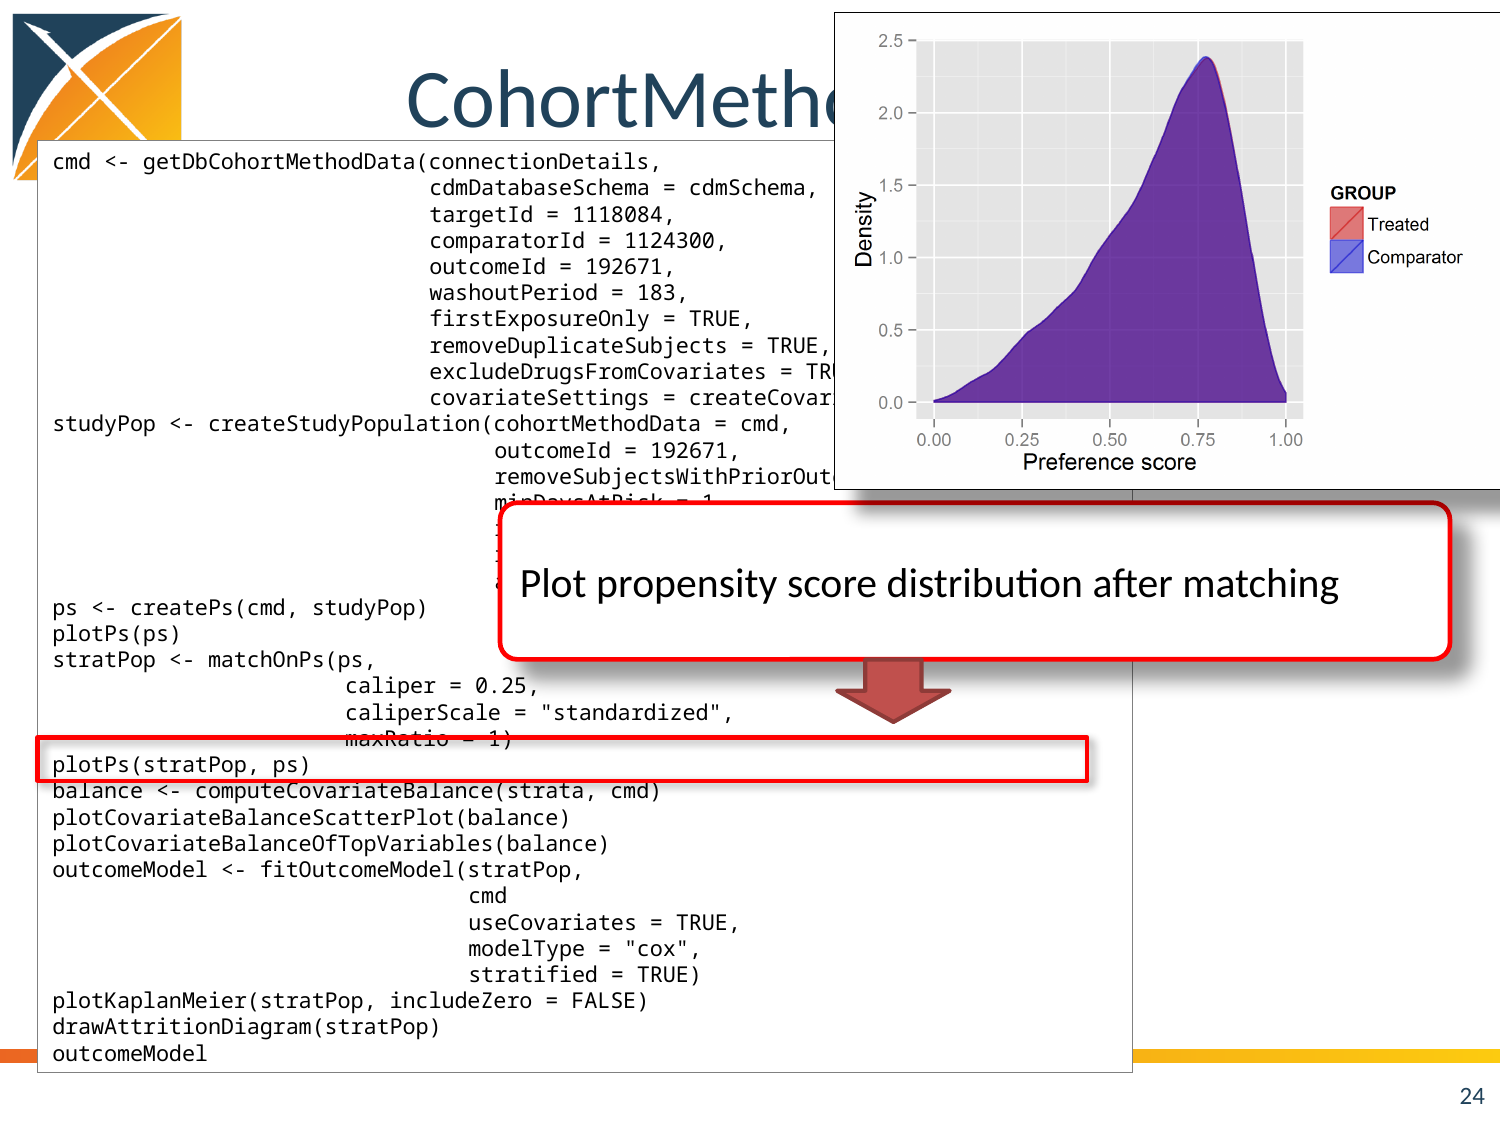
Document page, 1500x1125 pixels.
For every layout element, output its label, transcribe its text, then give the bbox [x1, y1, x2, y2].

title CohortMethod package [187, 24, 828, 140]
picture [833, 12, 1500, 491]
text_box [835, 657, 952, 724]
picture [0, 0, 206, 200]
text_box [35, 735, 1089, 783]
text_box cmd <- getDbCohortMethodData(connectionDetails, cdmDatabaseSchema = cdmSchema, targetId = 1118084, comparatorId = 1124300, outcomeId = 192671, washoutPeriod = 183, firstExposureOnly = TRUE, removeDuplicateSubjects = TRUE, excludeDrugsFromCovariates = TRUE, covariateSettings = createCovariateSettings()) studyPop <- createStudyPopulation(cohortMethodData = cmd, outcomeId = 192671, removeSubjectsWithPriorOutcome = TRUE, minDaysAtRisk = 1, riskWindowStart = 0, riskWindowEnd = 30, addExposureDaysToEnd = TRUE) ps <- createPs(cmd, studyPop) plotPs(ps) stratPop <- matchOnPs(ps, caliper = 0.25, caliperScale = "standardized", maxRatio = 1) plotPs(stratPop, ps) balance <- computeCovariateBalance(strata, cmd) plotCovariateBalanceScatterPlot(balance) plotCovariateBalanceOfTopVariables(balance) outcomeModel <- fitOutcomeModel(stratPop, cmd useCovariates = TRUE, modelType = "cox", stratified = TRUE) plotKaplanMeier(stratPop, includeZero = FALSE) drawAttritionDiagram(stratPop) outcomeModel [37, 140, 1133, 1073]
text_box Plot propensity score distribution after matching [497, 500, 1453, 662]
slide_number 24 [1149, 1065, 1500, 1125]
